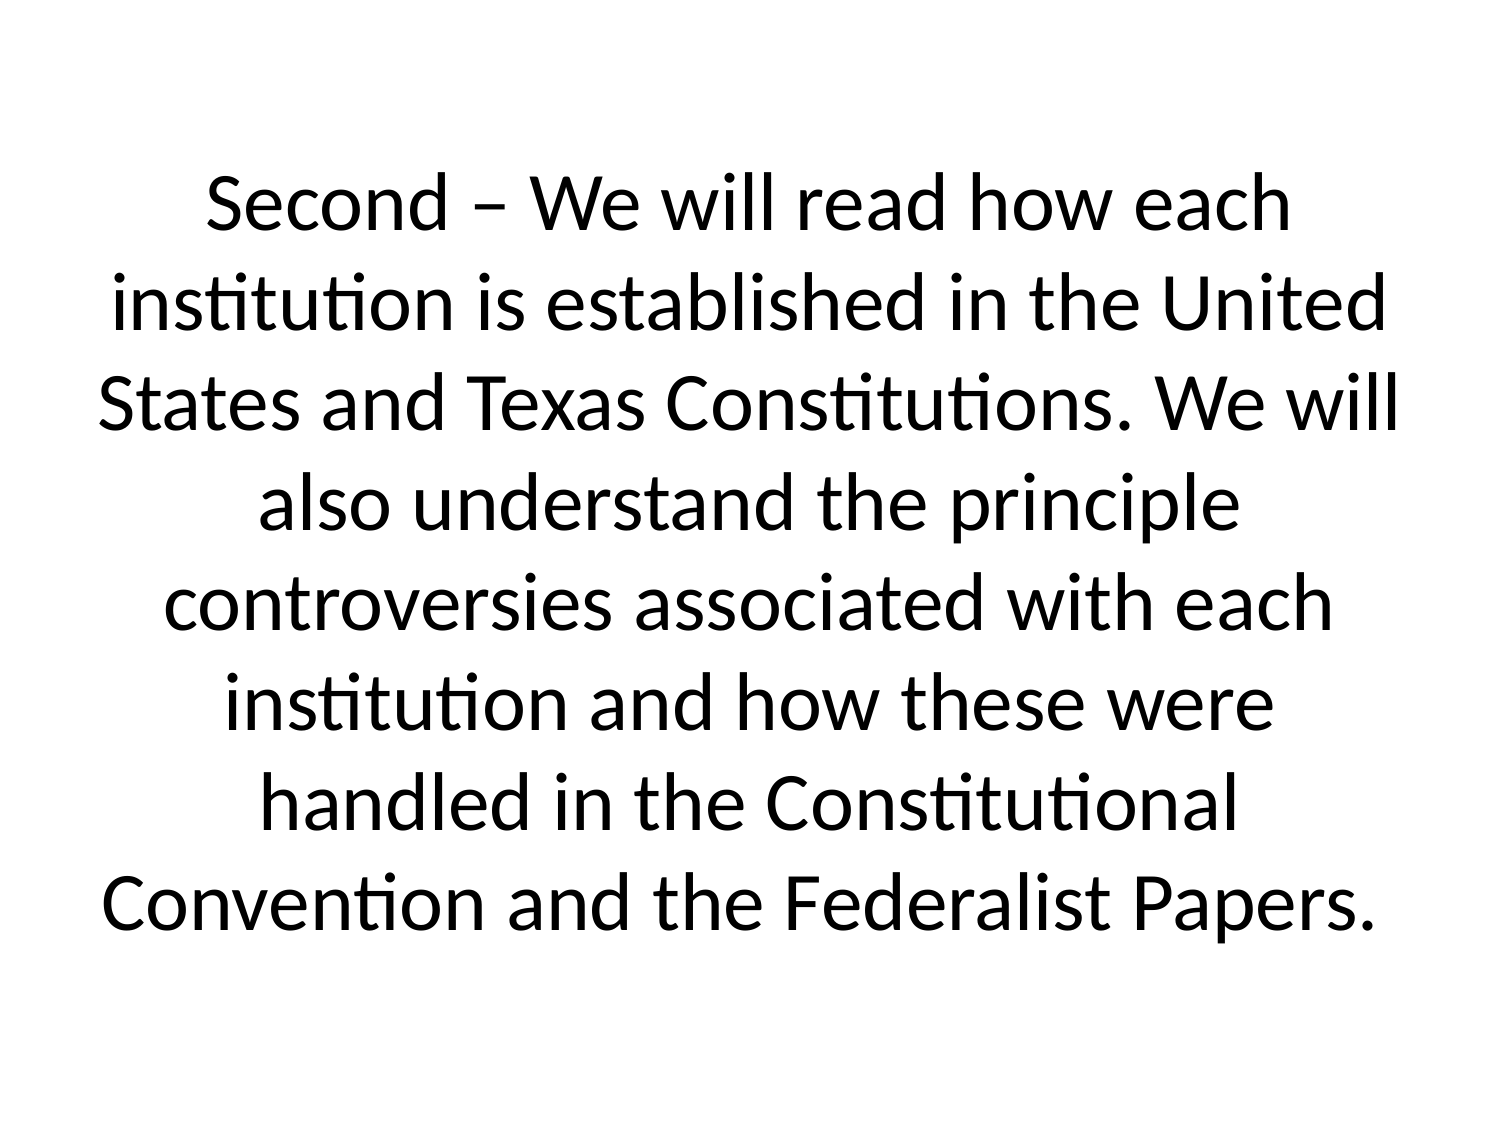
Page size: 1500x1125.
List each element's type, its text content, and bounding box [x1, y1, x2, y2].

title Second – We will read how each institution is established in the United States and Texas Constitutions. We will also understand the principle controversies associated with each institution and how these were handled in the Constitutional Convention and the Federalist Papers. [74, 44, 1426, 1051]
